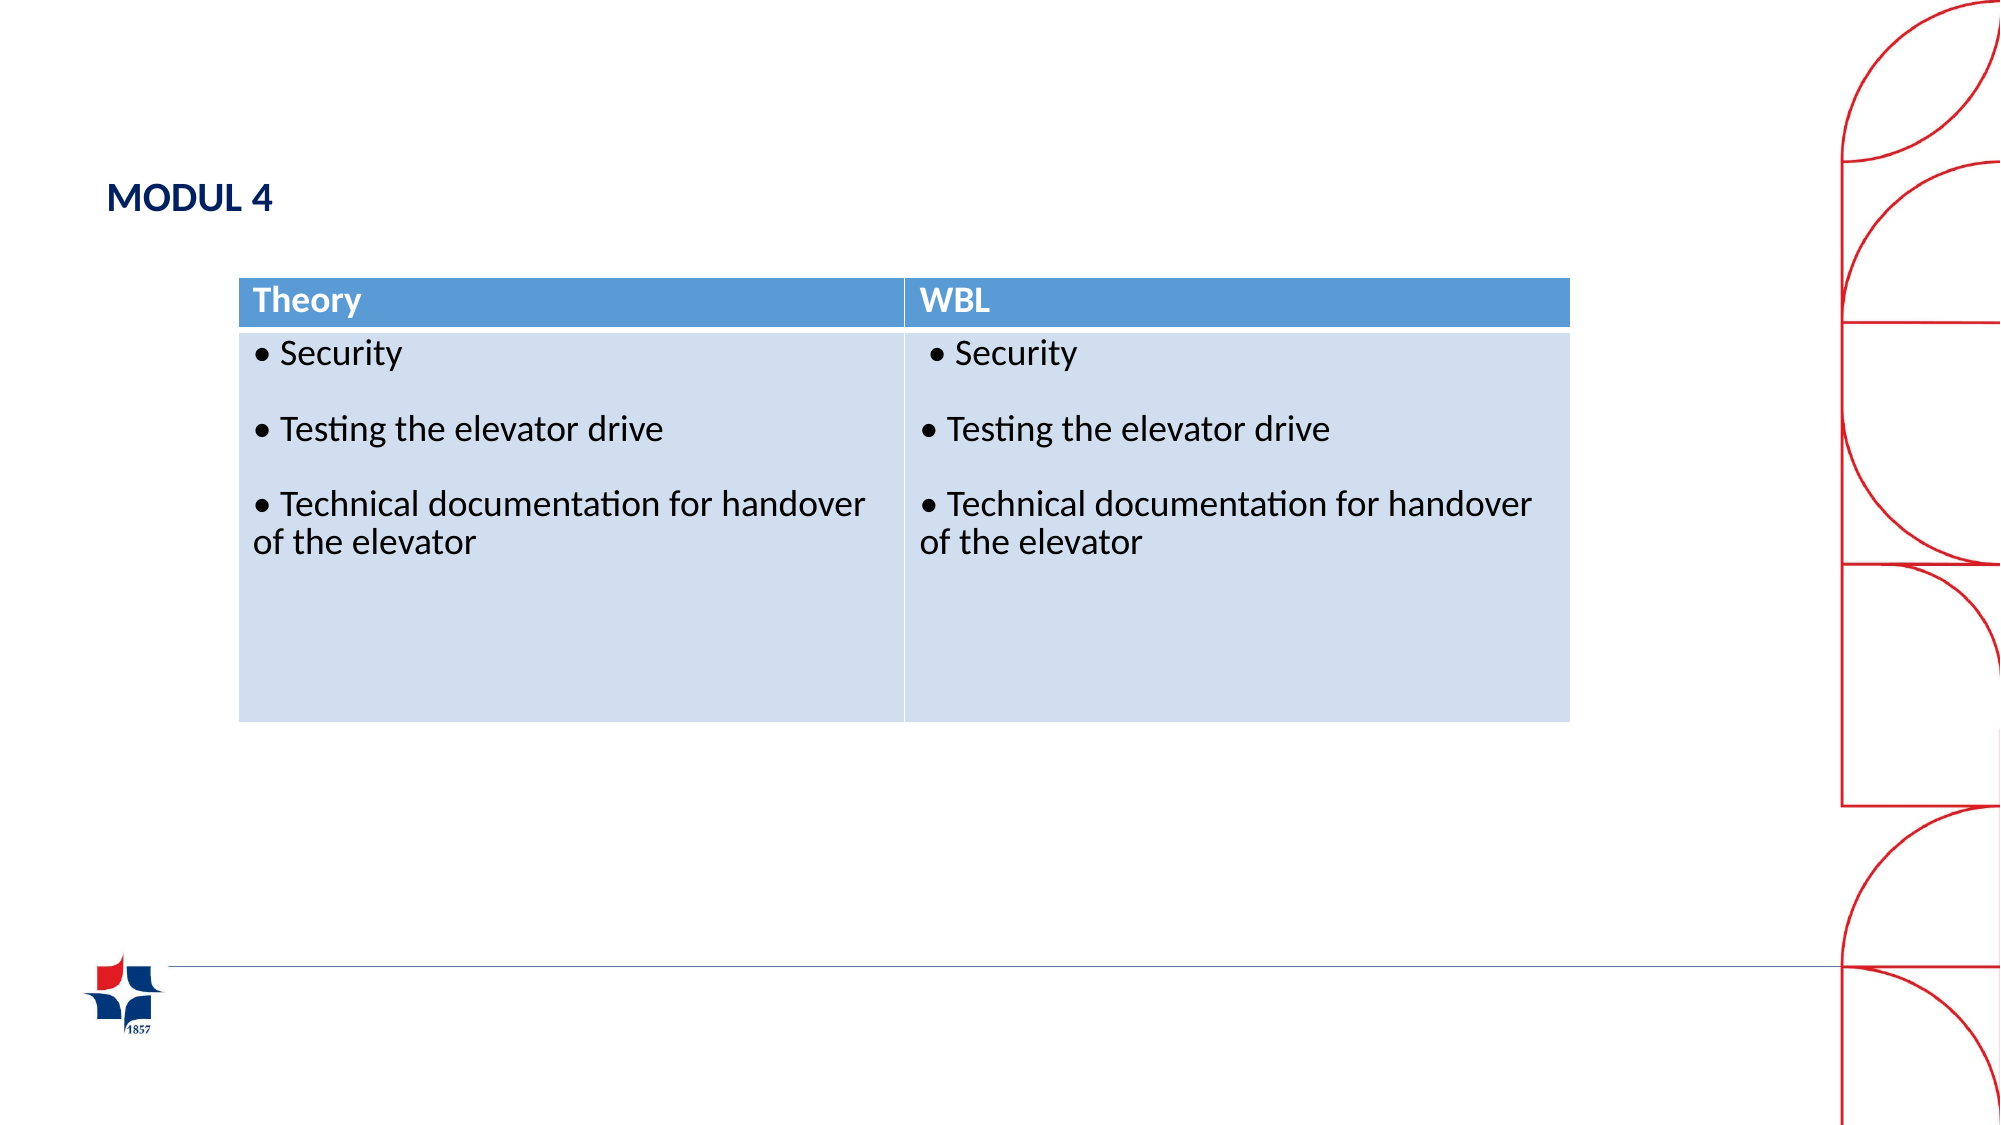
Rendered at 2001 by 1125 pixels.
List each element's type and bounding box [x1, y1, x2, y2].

list [0, 0, 2000, 1125]
